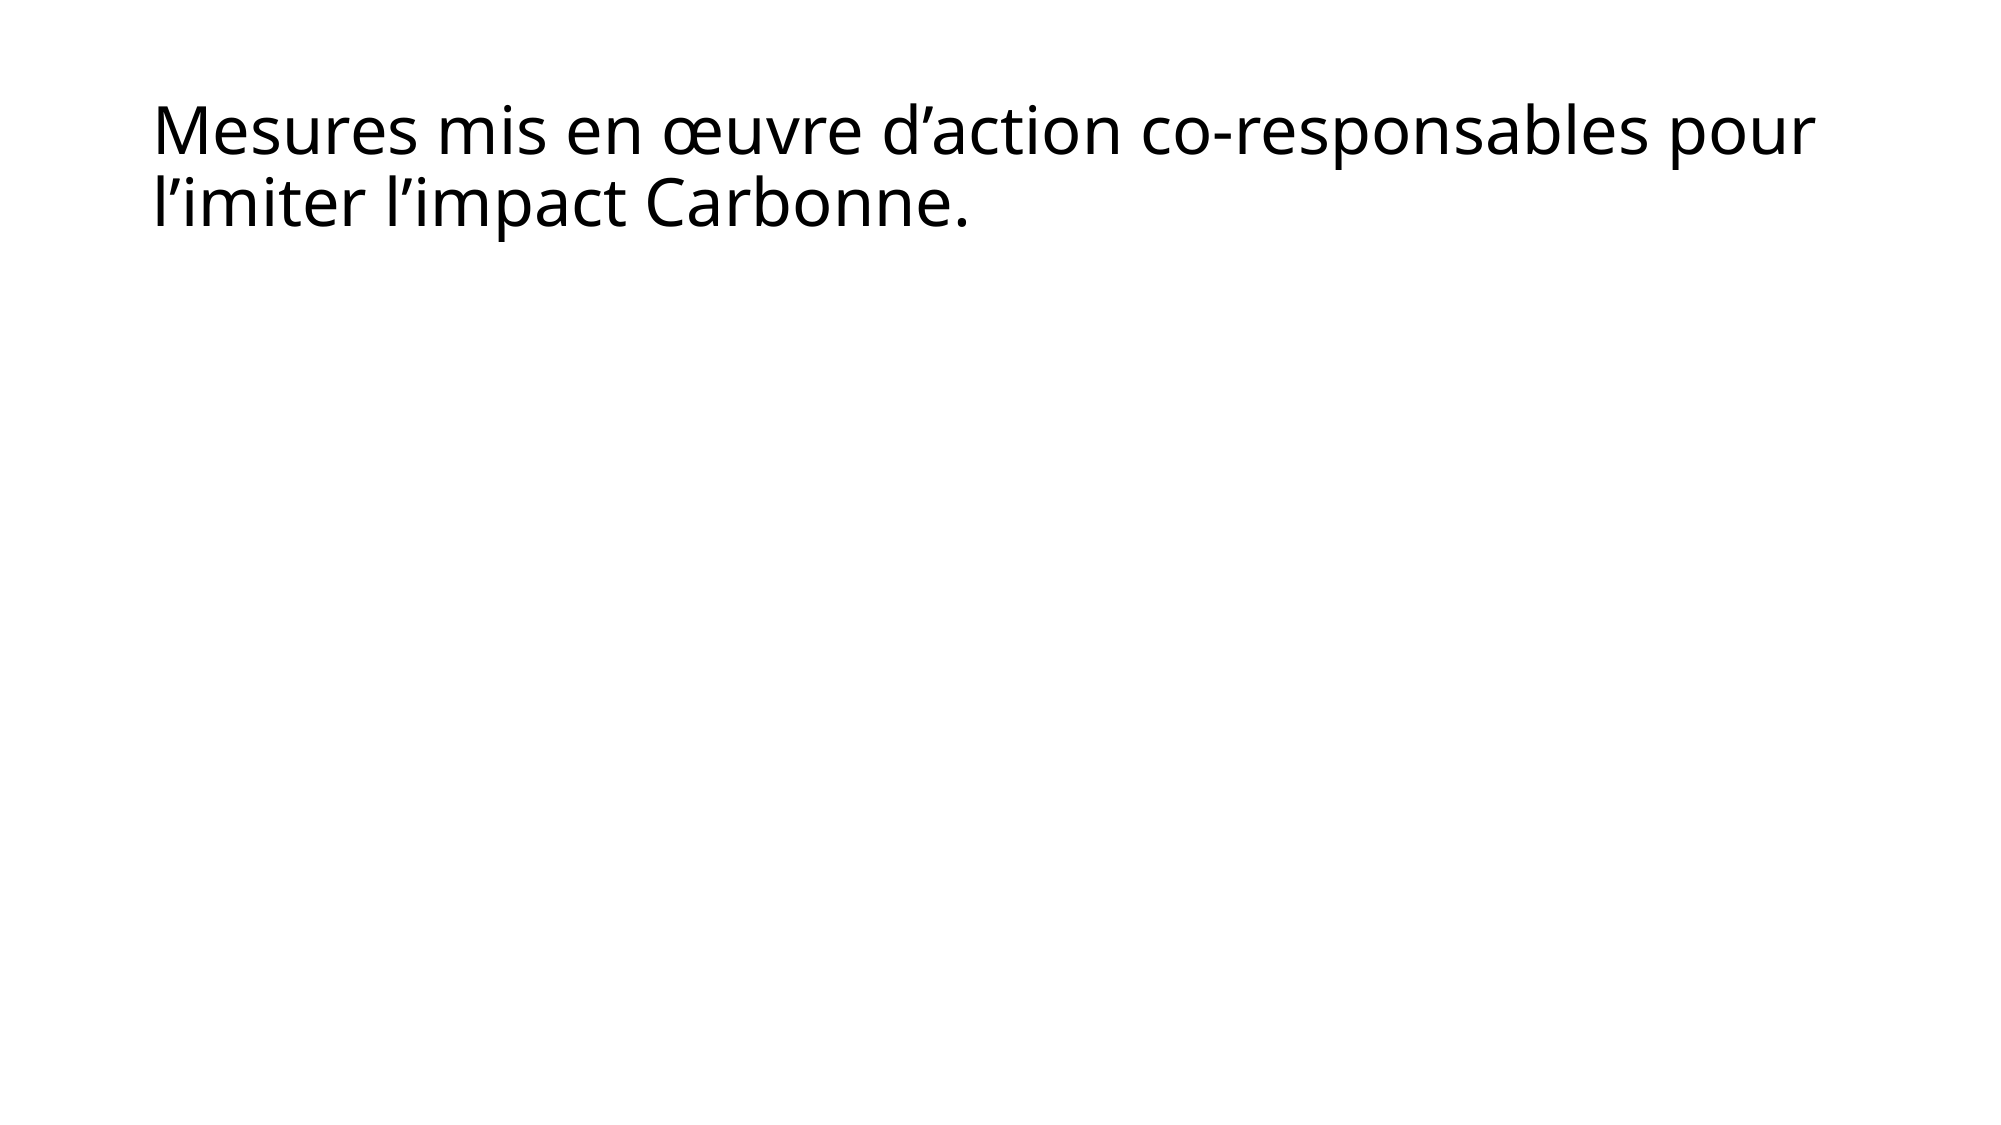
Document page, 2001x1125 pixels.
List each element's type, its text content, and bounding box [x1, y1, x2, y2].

title Mesures mis en œuvre d’action co-responsables pour l’imiter l’impact Carbonne. [137, 59, 1863, 278]
